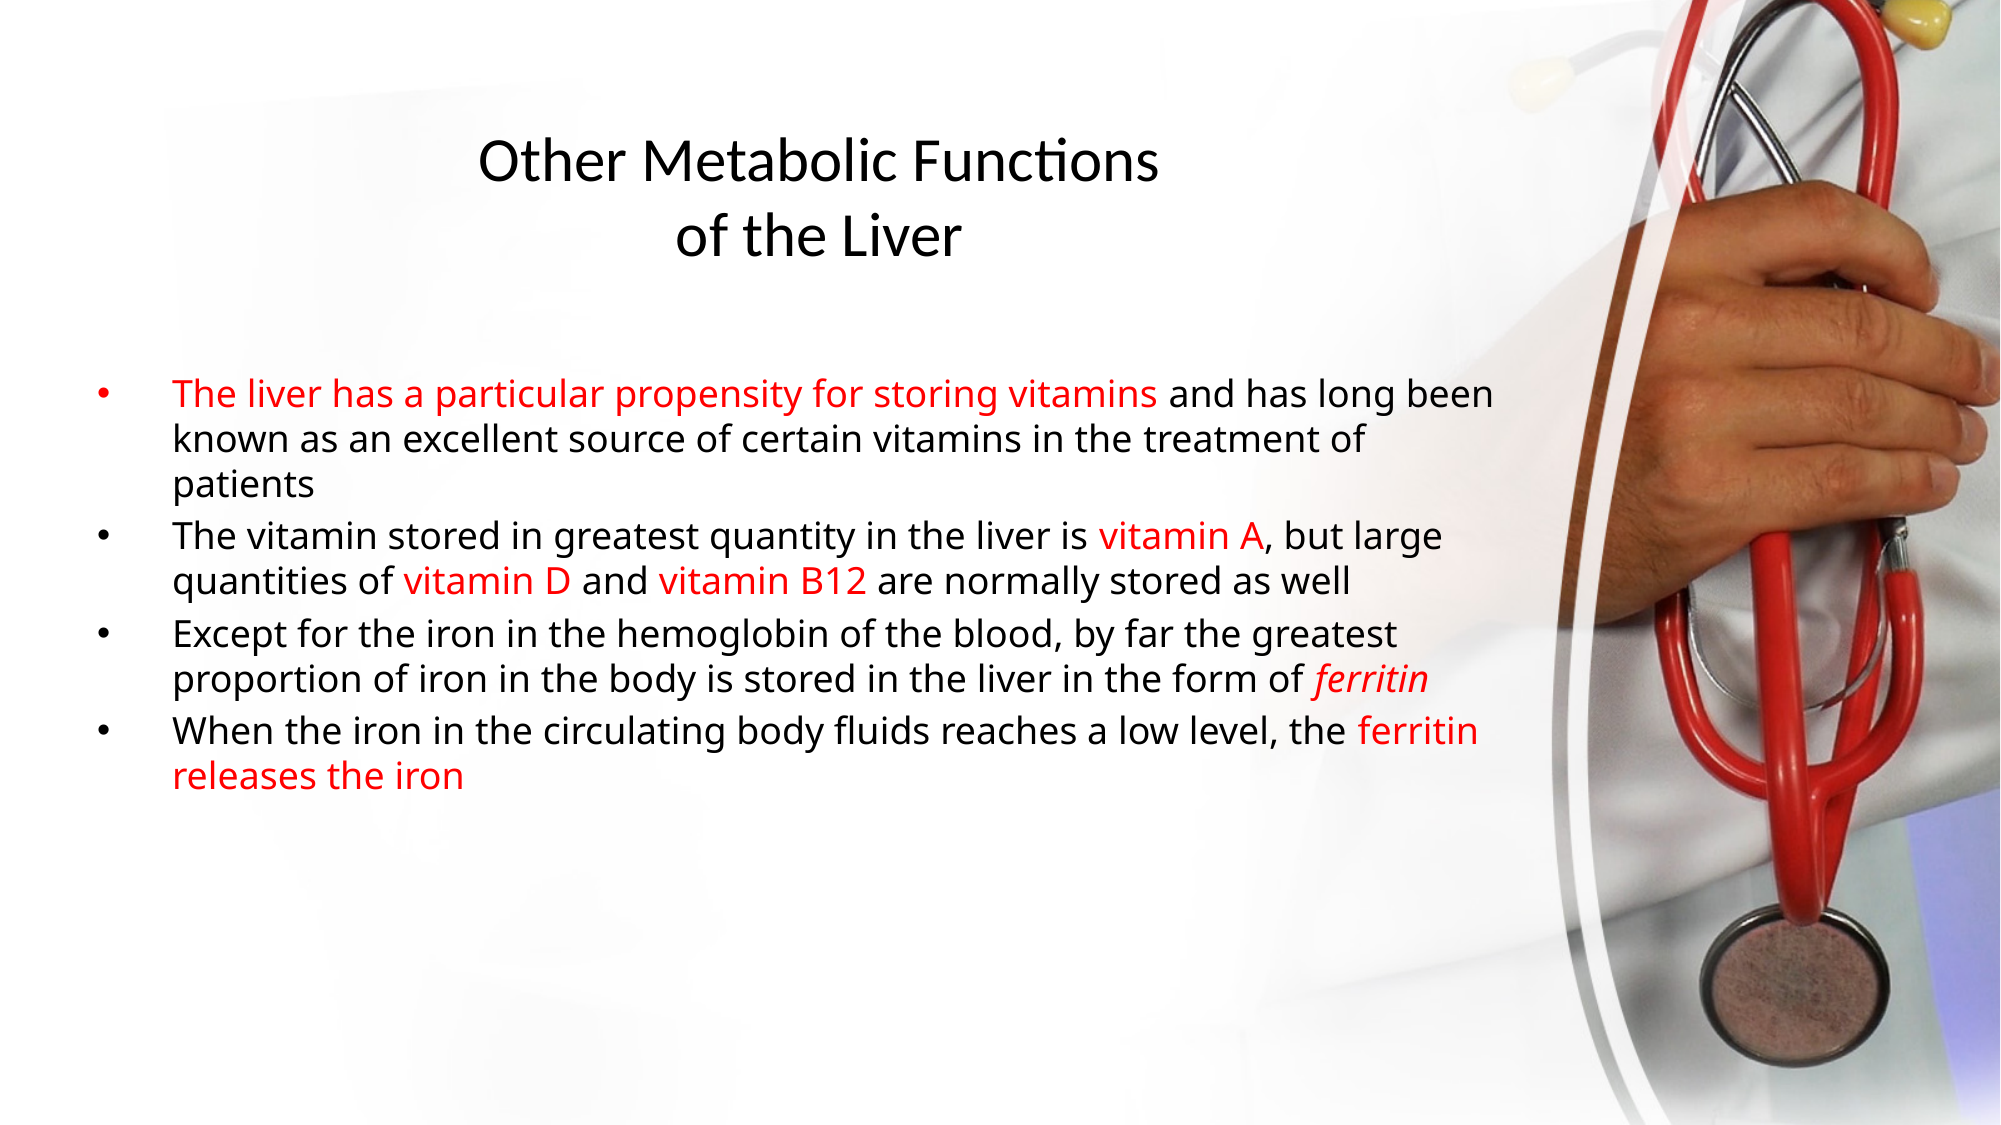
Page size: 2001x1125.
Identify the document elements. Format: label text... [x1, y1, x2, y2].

title Other Metabolic Functions of the Liver [99, 110, 1540, 278]
list The liver has a particular propensity for storing vitamins and has long been known as an excellent source of certain vitamins in the treatment of patients The vitamin stored in greatest quantity in the liver is vitamin A, but large quantities of vitamin D and vitamin B12 are normally stored as well Except for the iron in the hemoglobin of the blood, by far the greatest proportion of iron in the body is stored in the liver in the form of ferritin When the iron in the circulating body fluids reaches a low level, the ferritin releases the iron [82, 362, 1519, 1094]
picture [0, 0, 2001, 1125]
